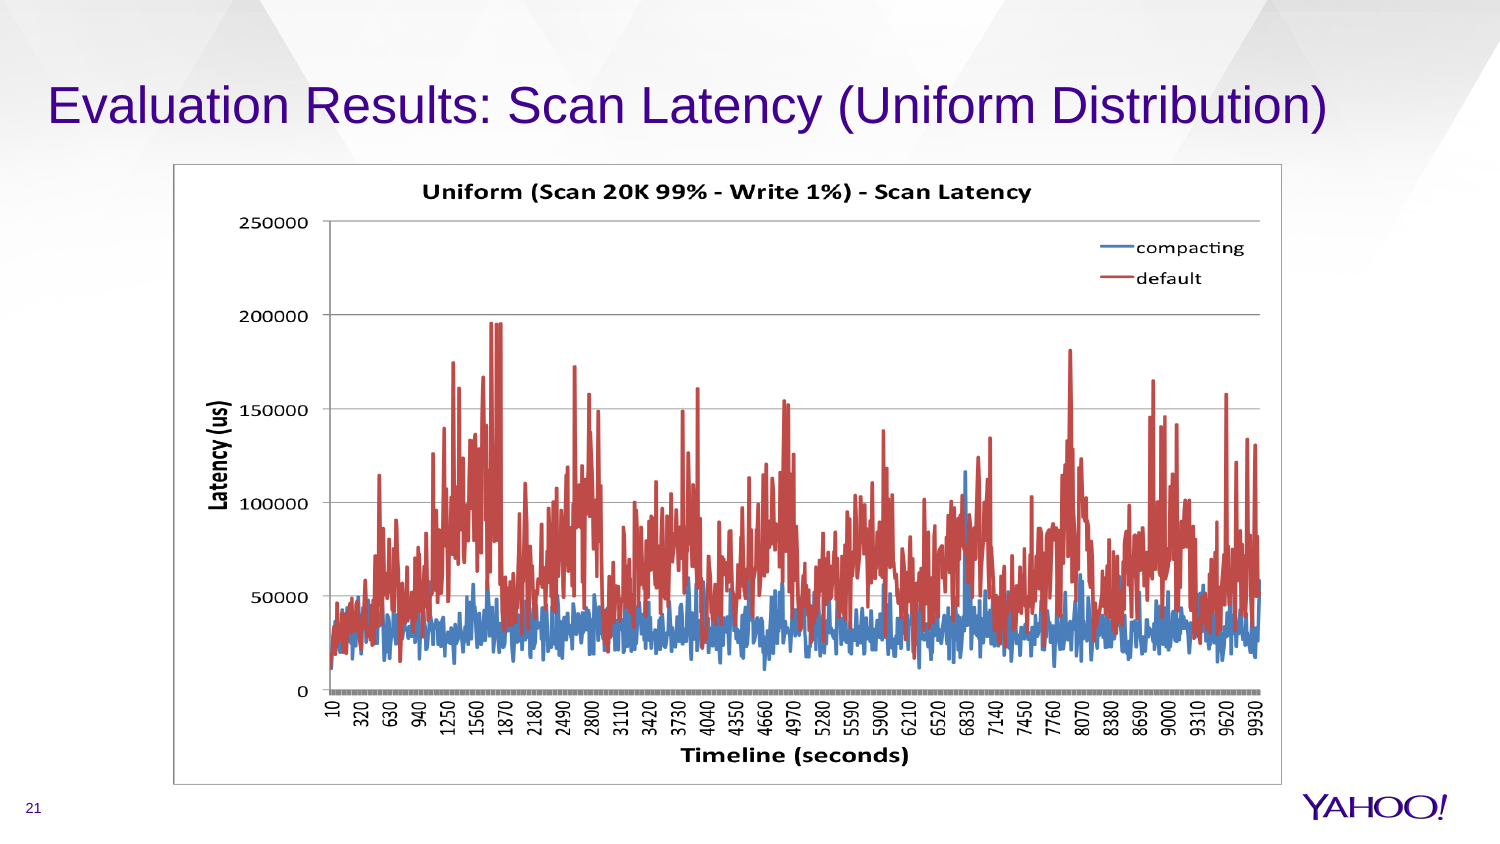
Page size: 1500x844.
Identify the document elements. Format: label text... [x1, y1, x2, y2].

picture [0, 0, 1500, 844]
slide_number 21 [5, 784, 62, 830]
title Evaluation Results: Scan Latency (Uniform Distribution) [46, 71, 1446, 206]
